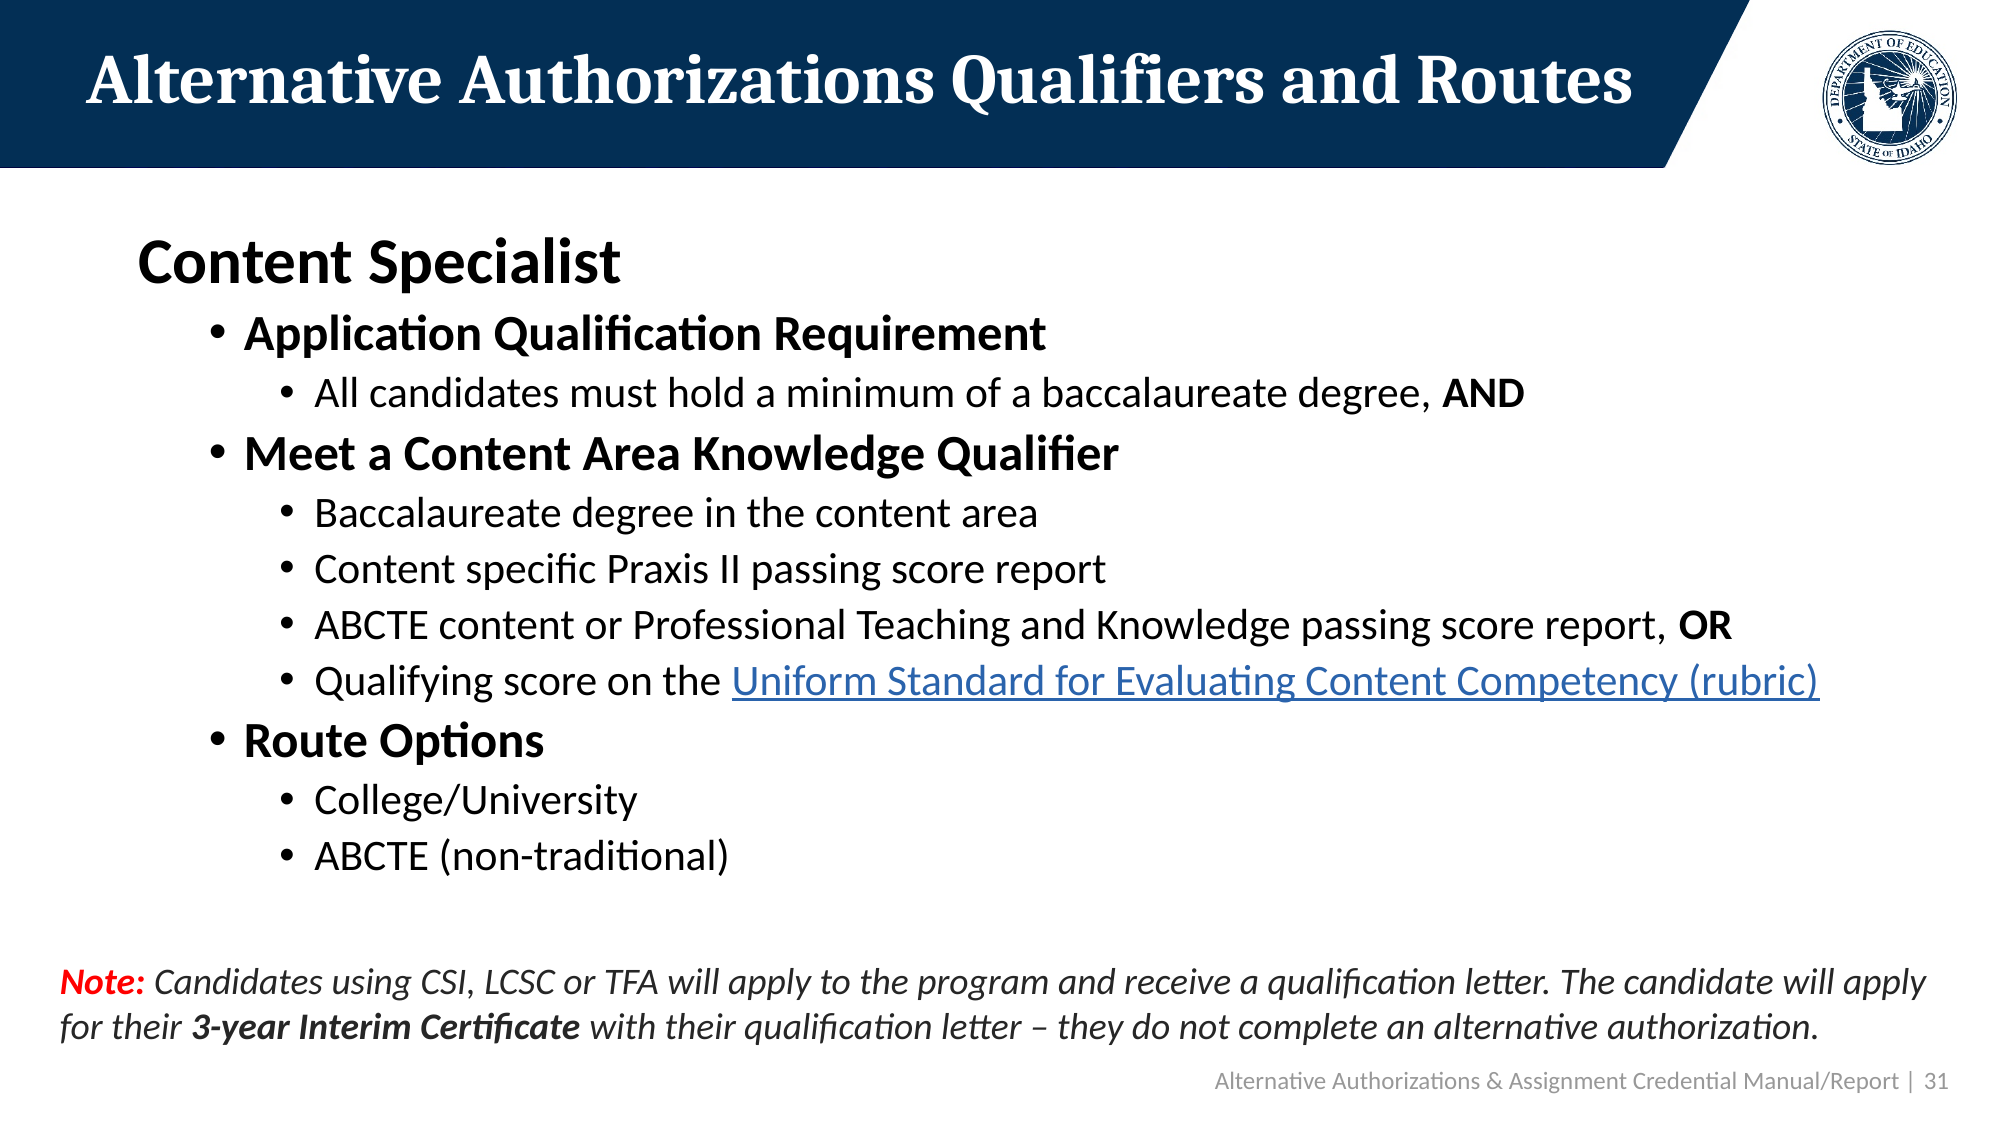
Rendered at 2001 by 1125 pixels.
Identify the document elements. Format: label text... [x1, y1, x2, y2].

picture [1665, 0, 1965, 173]
slide_number Alternative Authorizations & Assignment Credential Manual/Report | 31 [1067, 1049, 1965, 1109]
title Alternative Authorizations Qualifiers and Routes [71, 0, 1655, 163]
text_box Note: Candidates using CSI, LCSC or TFA will apply to the program and receive a qualification letter. The candidate will apply for their 3-year Interim Certificate with their qualification letter – they do not complete an alternative authorization. [45, 949, 1946, 1054]
list Content Specialist Application Qualification Requirement All candidates must hold a minimum of a baccalaureate degree, AND Meet a Content Area Knowledge Qualifier Baccalaureate degree in the content area Content specific Praxis II passing score report ABCTE content or Professional Teaching and Knowledge passing score report, OR Qualifying score on the Uniform Standard for Evaluating Content Competency (rubric) Route Options College/University ABCTE (non-traditional) [123, 219, 1849, 934]
